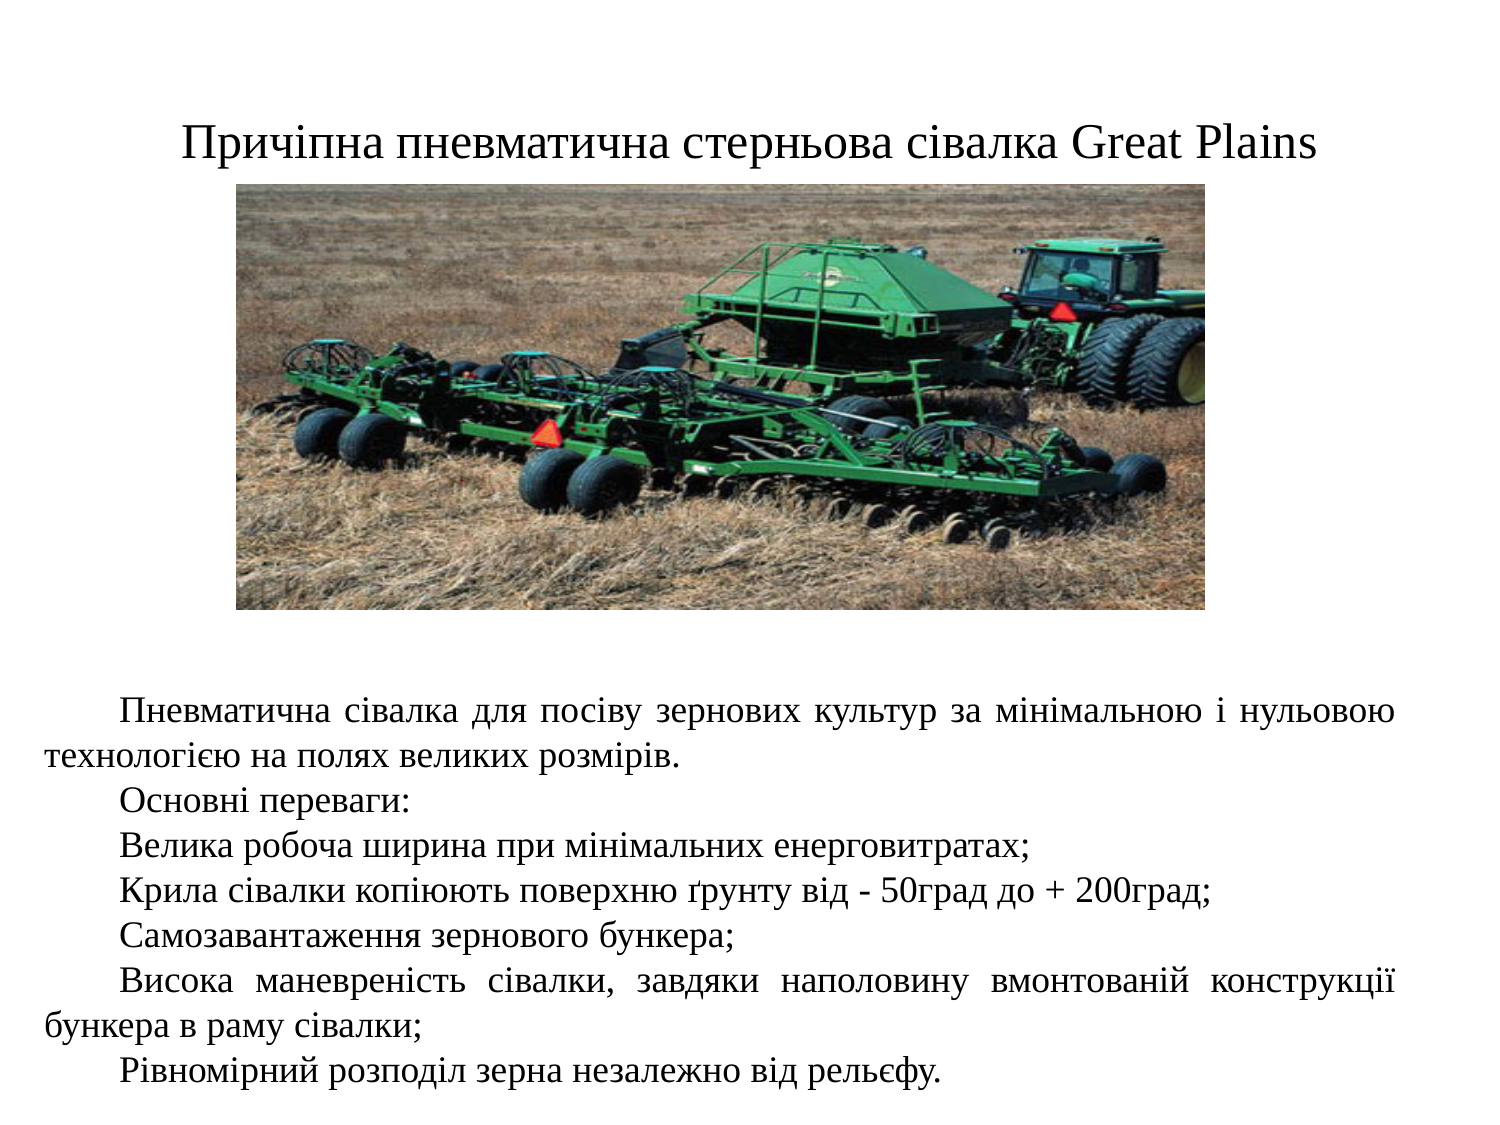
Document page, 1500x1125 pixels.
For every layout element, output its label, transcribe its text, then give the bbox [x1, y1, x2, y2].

text_box Пневматична сівалка для посіву зернових культур за мінімальною і нульовою технологією на полях великих розмірів. Основні переваги: Велика робоча ширина при мінімальних енерговитратах; Крила сівалки копіюють поверхню ґрунту від - 50град до + 200град; Самозавантаження зернового бункера; Висока маневреність сівалки, завдяки наполовину вмонтованій конструкції бункера в раму сівалки; Рівномірний розподіл зерна незалежно від рельєфу. [29, 677, 1412, 1098]
title Причіпна пневматична стерньова сівалка Great Plains [74, 44, 1426, 233]
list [235, 184, 1205, 610]
